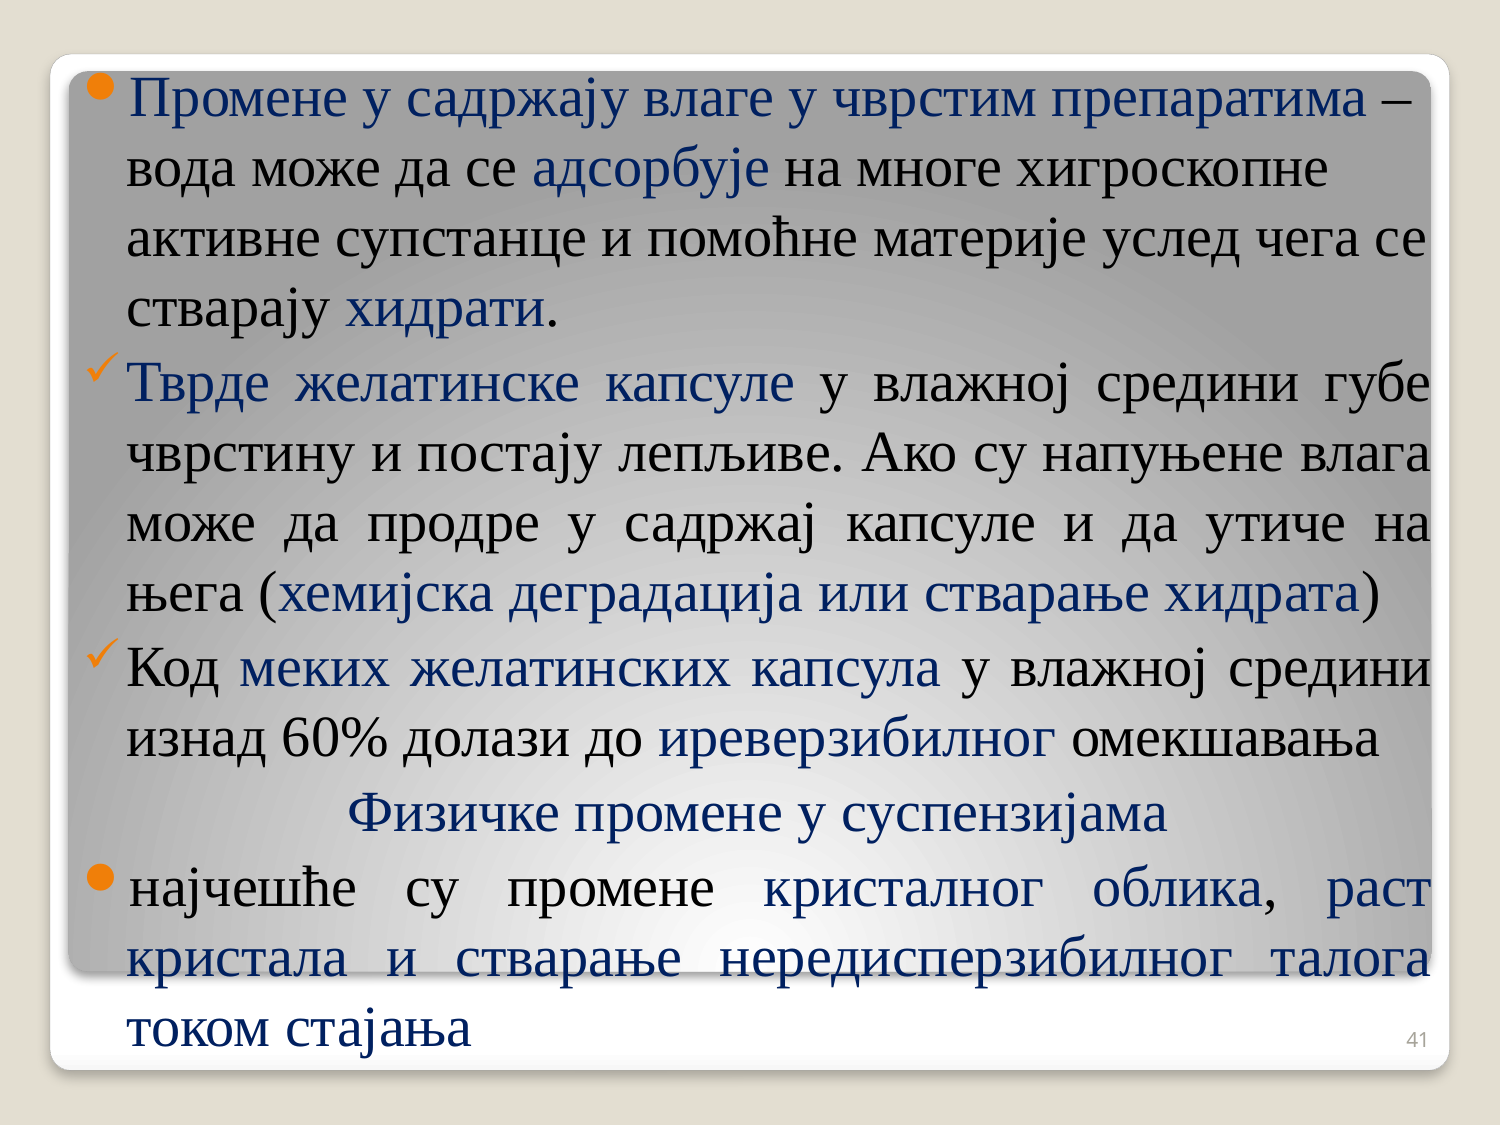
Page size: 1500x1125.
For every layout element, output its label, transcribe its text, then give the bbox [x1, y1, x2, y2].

list Промене у садржају влаге у чврстим препаратима – вода може да се адсорбује на многе хигроскопне активне супстанце и помоћне материје услед чега се стварају хидрати. Тврде желатинске капсуле у влажној средини губе чврстину и постају лепљиве. Ако су напуњене влага може да продре у садржај капсуле и да утиче на њега (хемијска деградација или стварање хидрата) Код меких желатинских капсула у влажној средини изнад 60% долази до иреверзибилног омекшавања Физичке промене у суспензијама најчешће су промене кристалног облика, раст кристала и стварање нередисперзибилног талога током стајања [53, 42, 1447, 1071]
slide_number 41 [1369, 1002, 1445, 1063]
